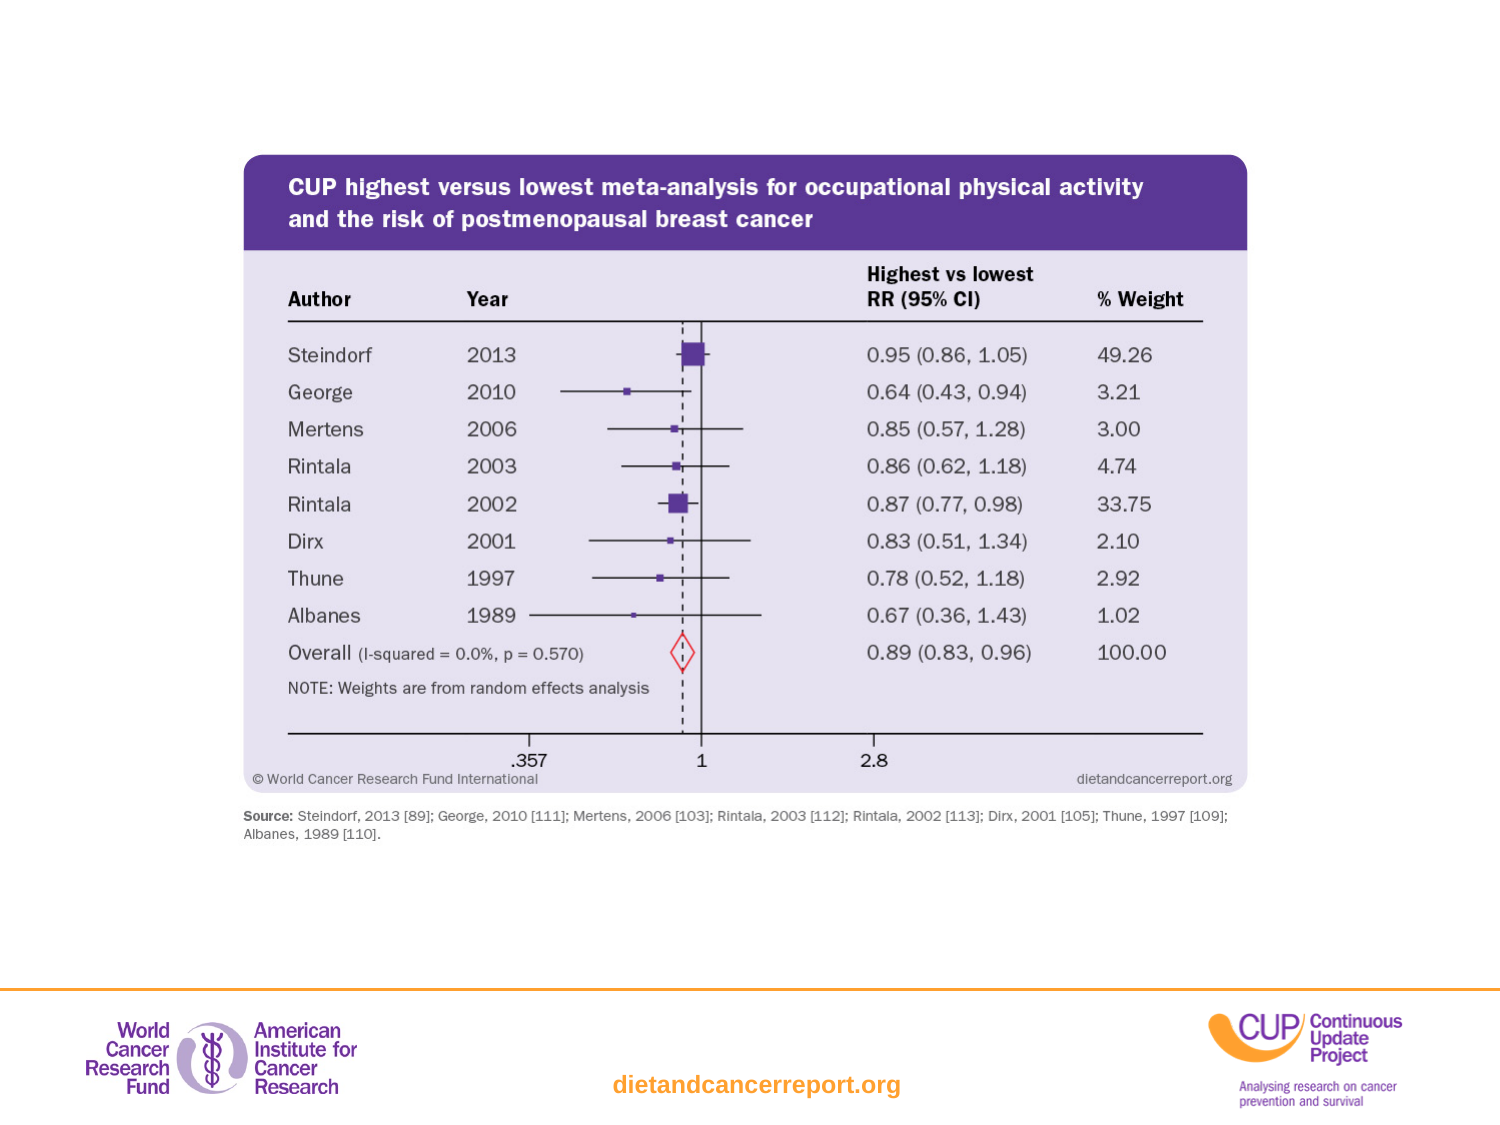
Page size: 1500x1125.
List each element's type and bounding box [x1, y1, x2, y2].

picture [1207, 1013, 1403, 1109]
picture [214, 125, 1278, 869]
picture [86, 1022, 357, 1094]
